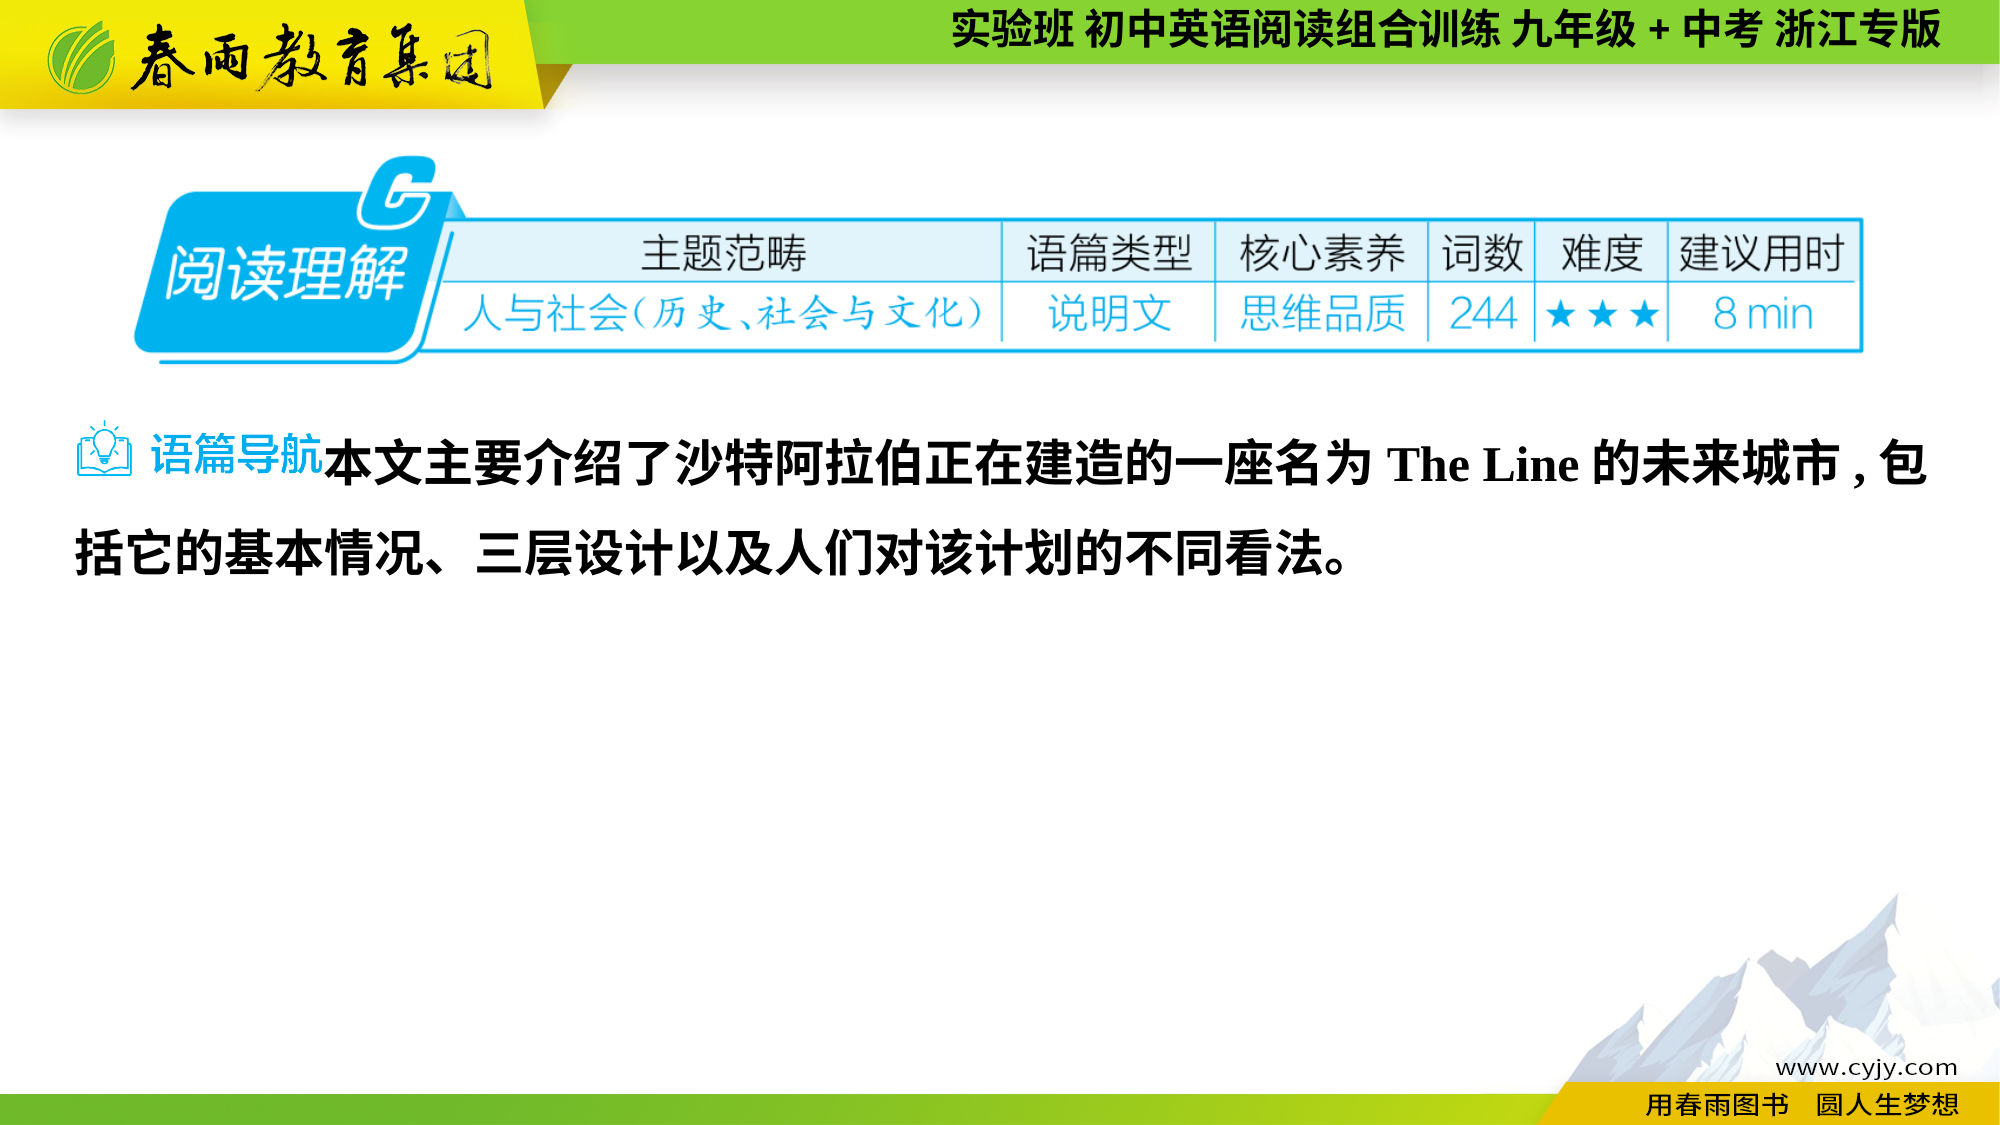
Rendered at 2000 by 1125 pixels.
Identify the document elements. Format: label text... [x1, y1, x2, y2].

picture [0, 0, 2000, 1125]
list 本文主要介绍了沙特阿拉伯正在建造的一座名为The Line的未来城市,包括它的基本情况、三层设计以及人们对该计划的不同看法。 [59, 394, 1944, 580]
